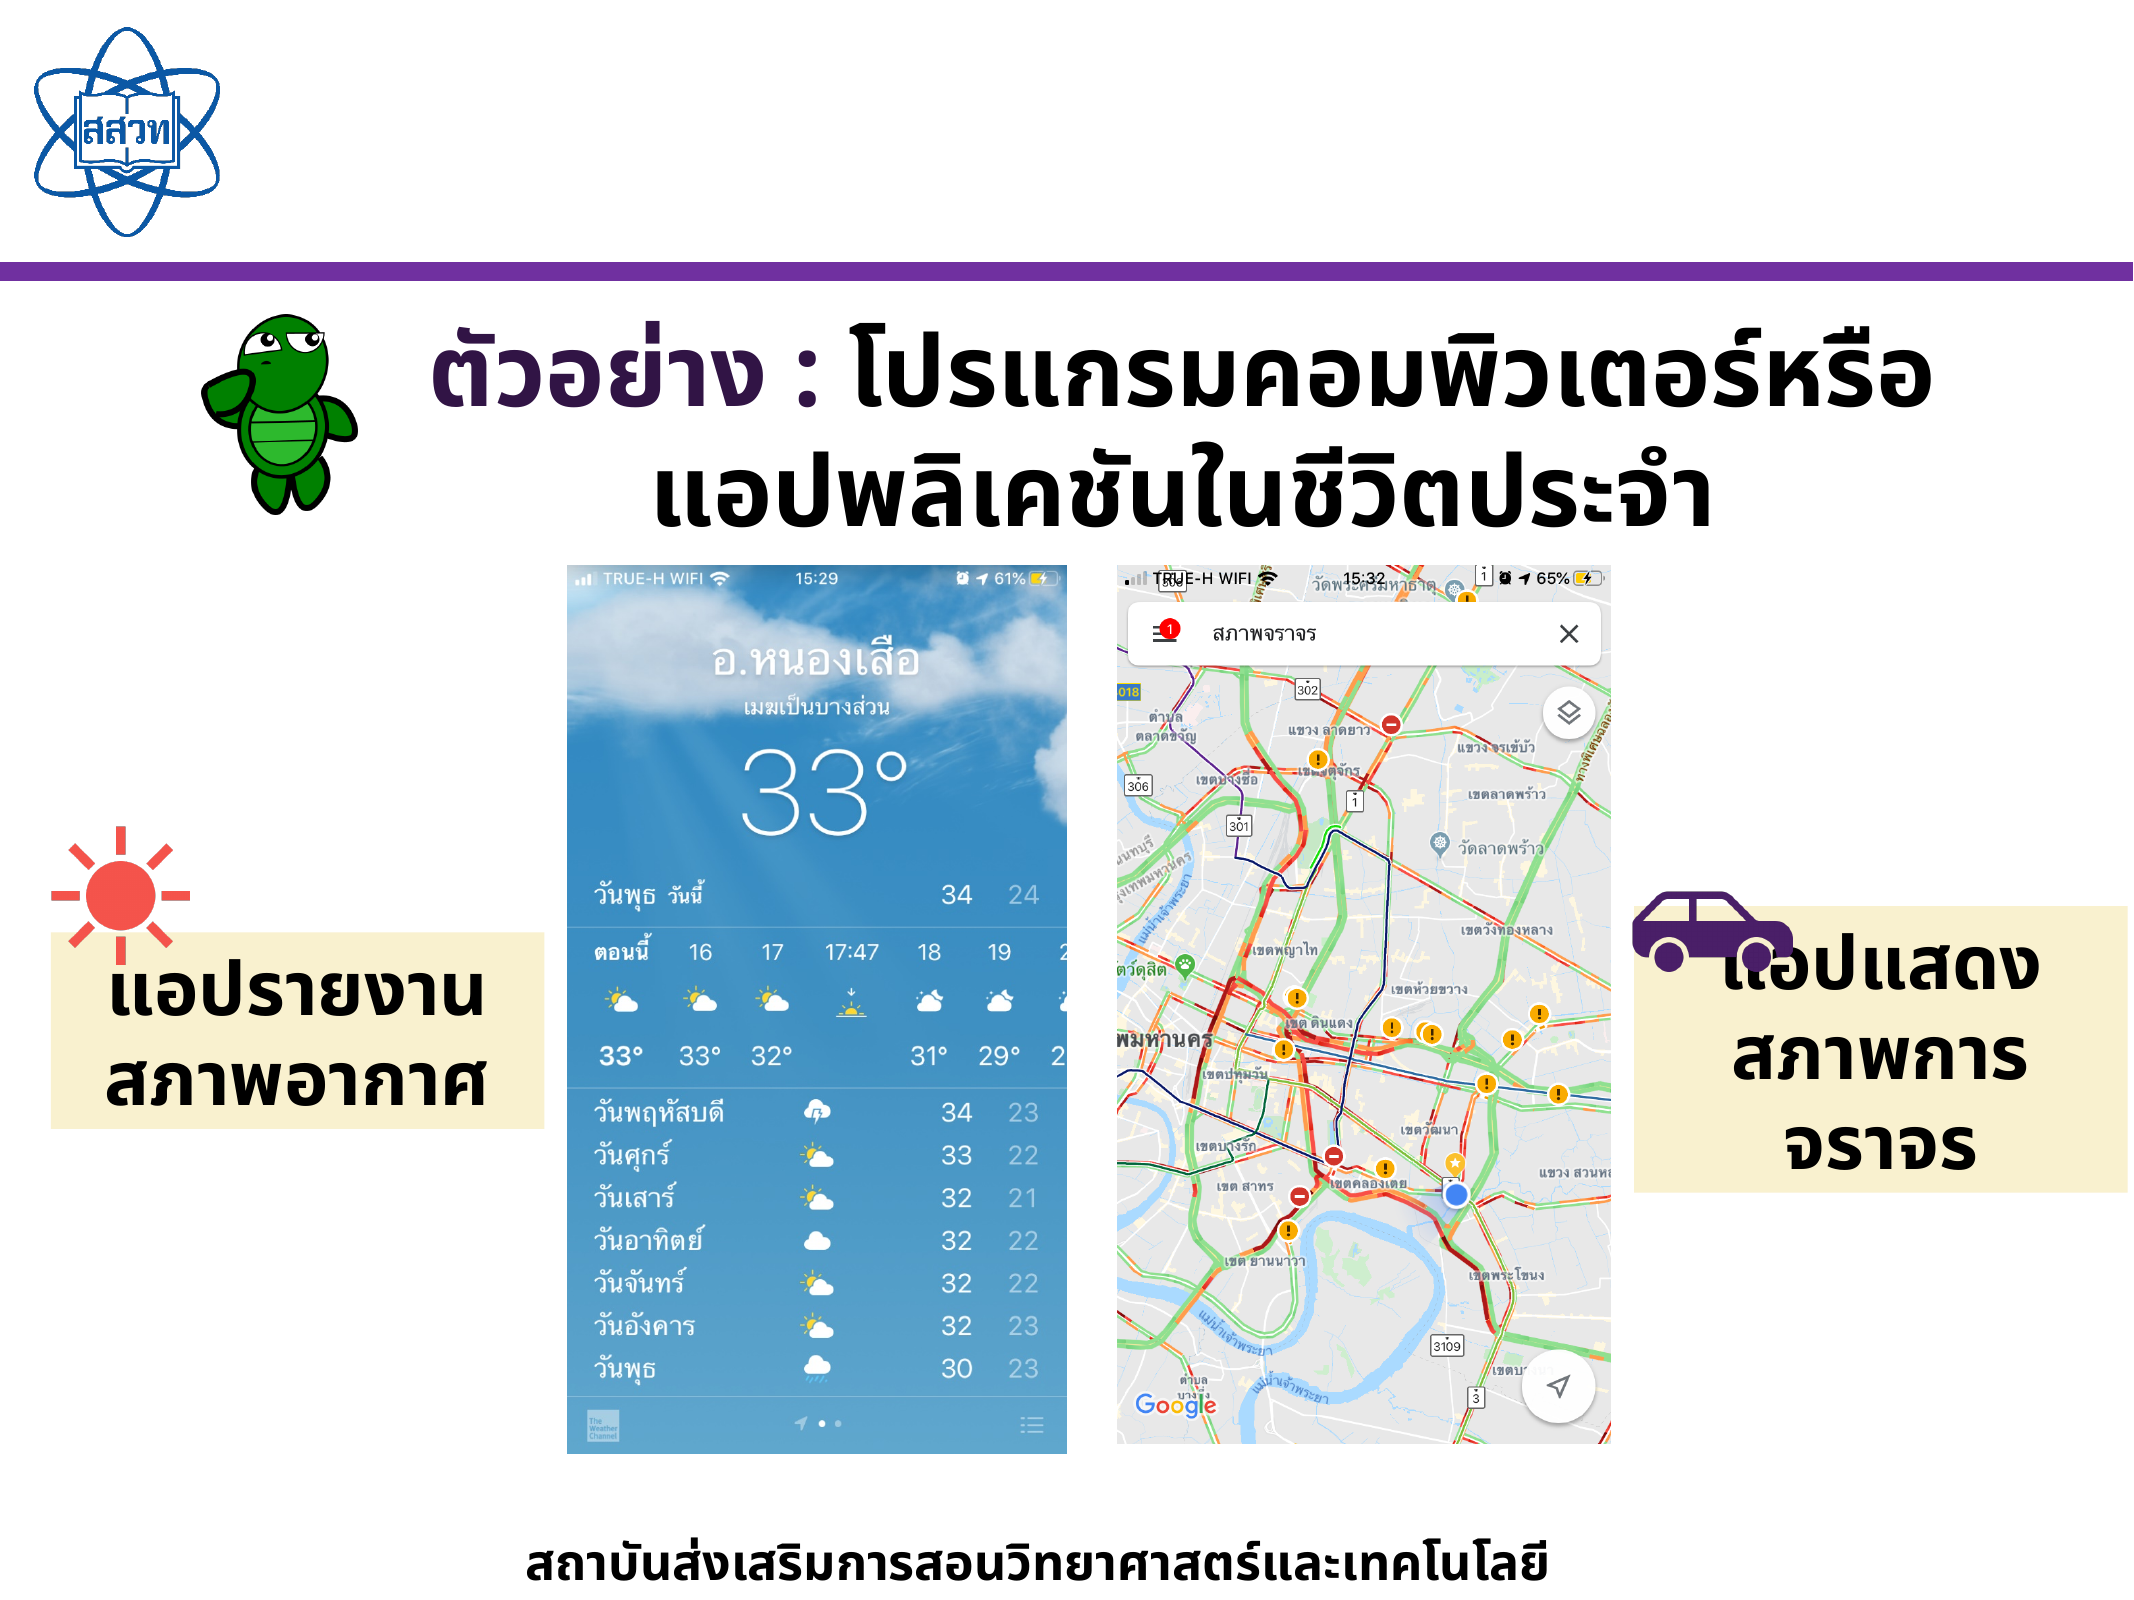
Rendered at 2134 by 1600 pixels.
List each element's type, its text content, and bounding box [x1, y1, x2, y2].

text_box ตัวอย่าง : โปรแกรมคอมพิวเตอร์หรือ แอปพลิเคชันในชีวิตประจำ [237, 299, 2128, 555]
picture [1116, 565, 1611, 1444]
picture [1624, 843, 1801, 1019]
text_box สถาบันส่งเสริมการสอนวิทยาศาสตร์และเทคโนโลยี [74, 1522, 2002, 1589]
text_box แอปแสดงสภาพการจราจร [1634, 906, 2128, 1193]
text_box แอปรายงาน สภาพอากาศ [50, 932, 545, 1129]
picture [45, 820, 196, 971]
picture [200, 314, 358, 515]
picture [33, 27, 220, 237]
picture [567, 565, 1067, 1455]
